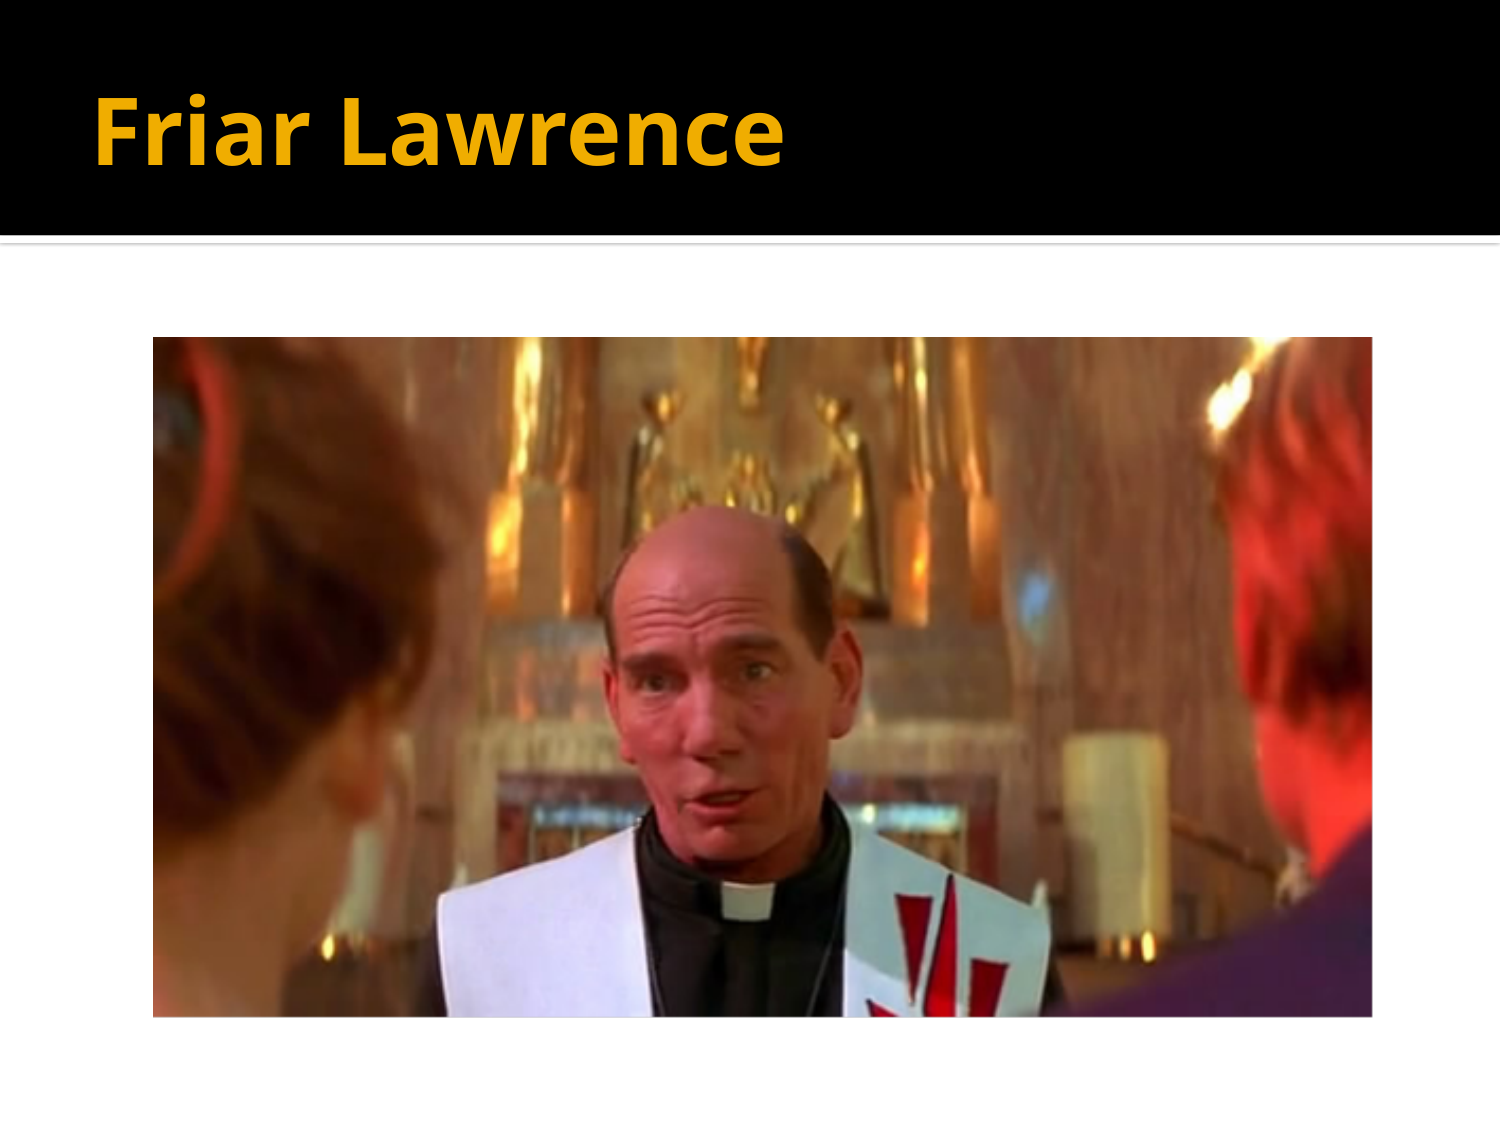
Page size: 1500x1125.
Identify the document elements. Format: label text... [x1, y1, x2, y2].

title Friar Lawrence [75, 25, 1425, 231]
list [153, 337, 1375, 1020]
